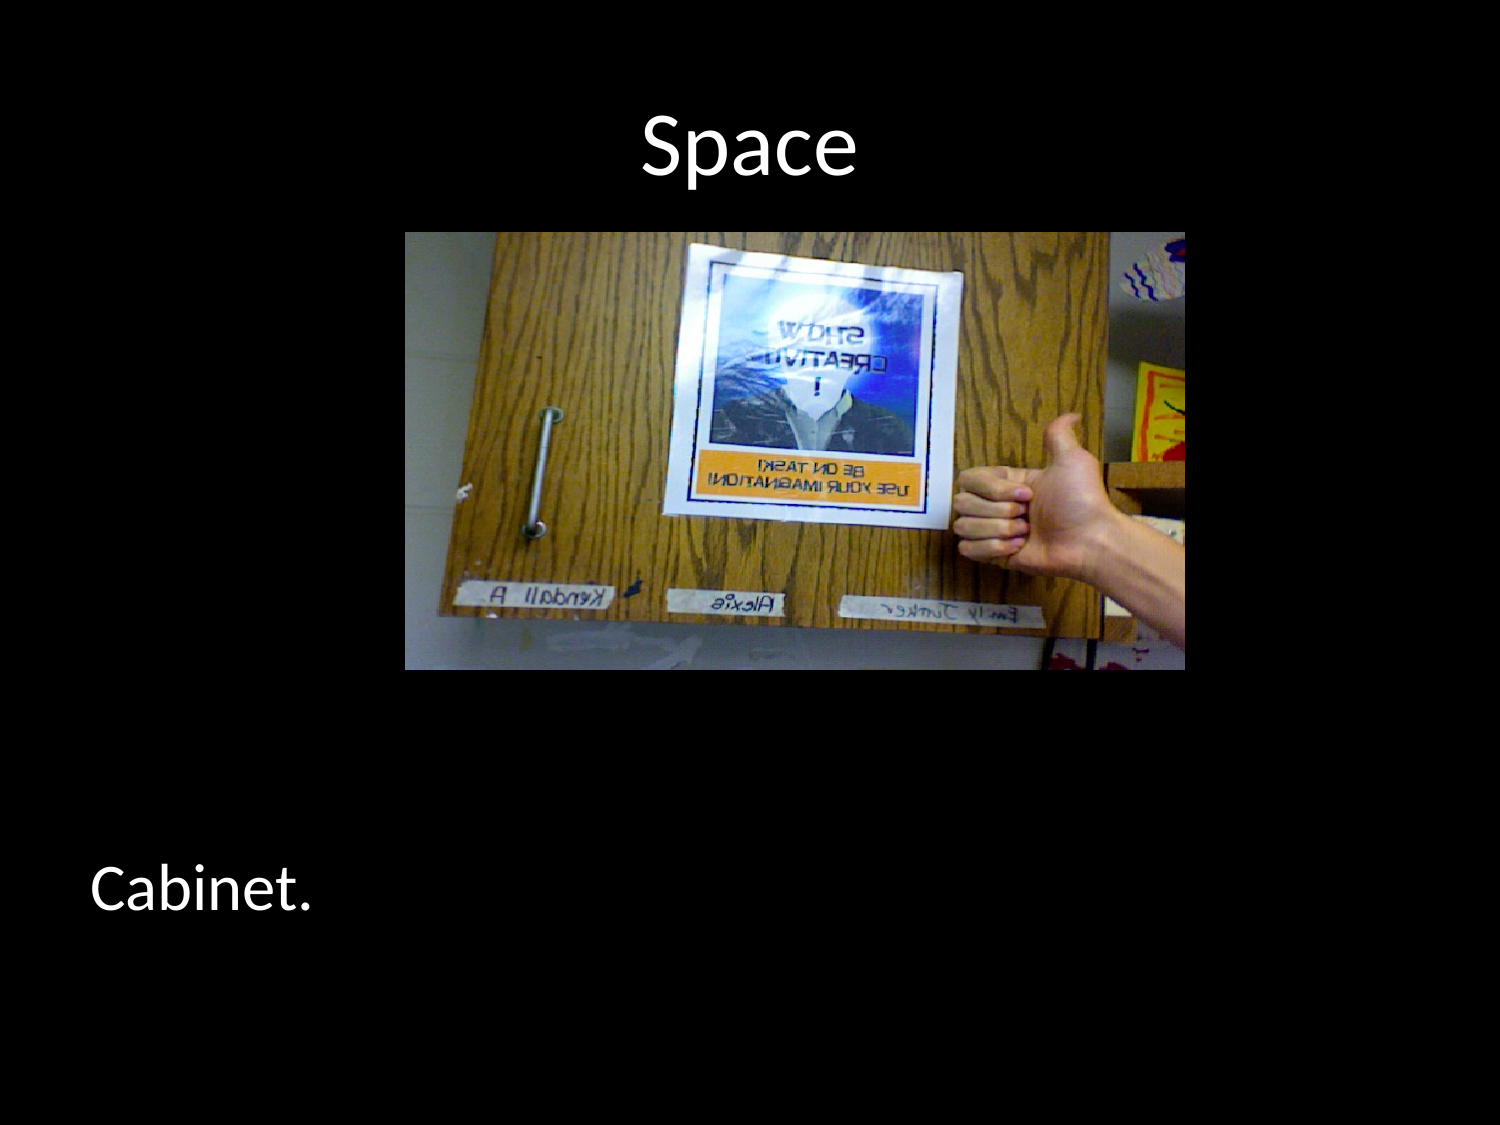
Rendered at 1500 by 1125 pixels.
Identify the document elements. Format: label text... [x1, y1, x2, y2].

title Space [75, 45, 1425, 233]
picture [404, 232, 1185, 670]
list Cabinet. [75, 836, 1425, 1005]
